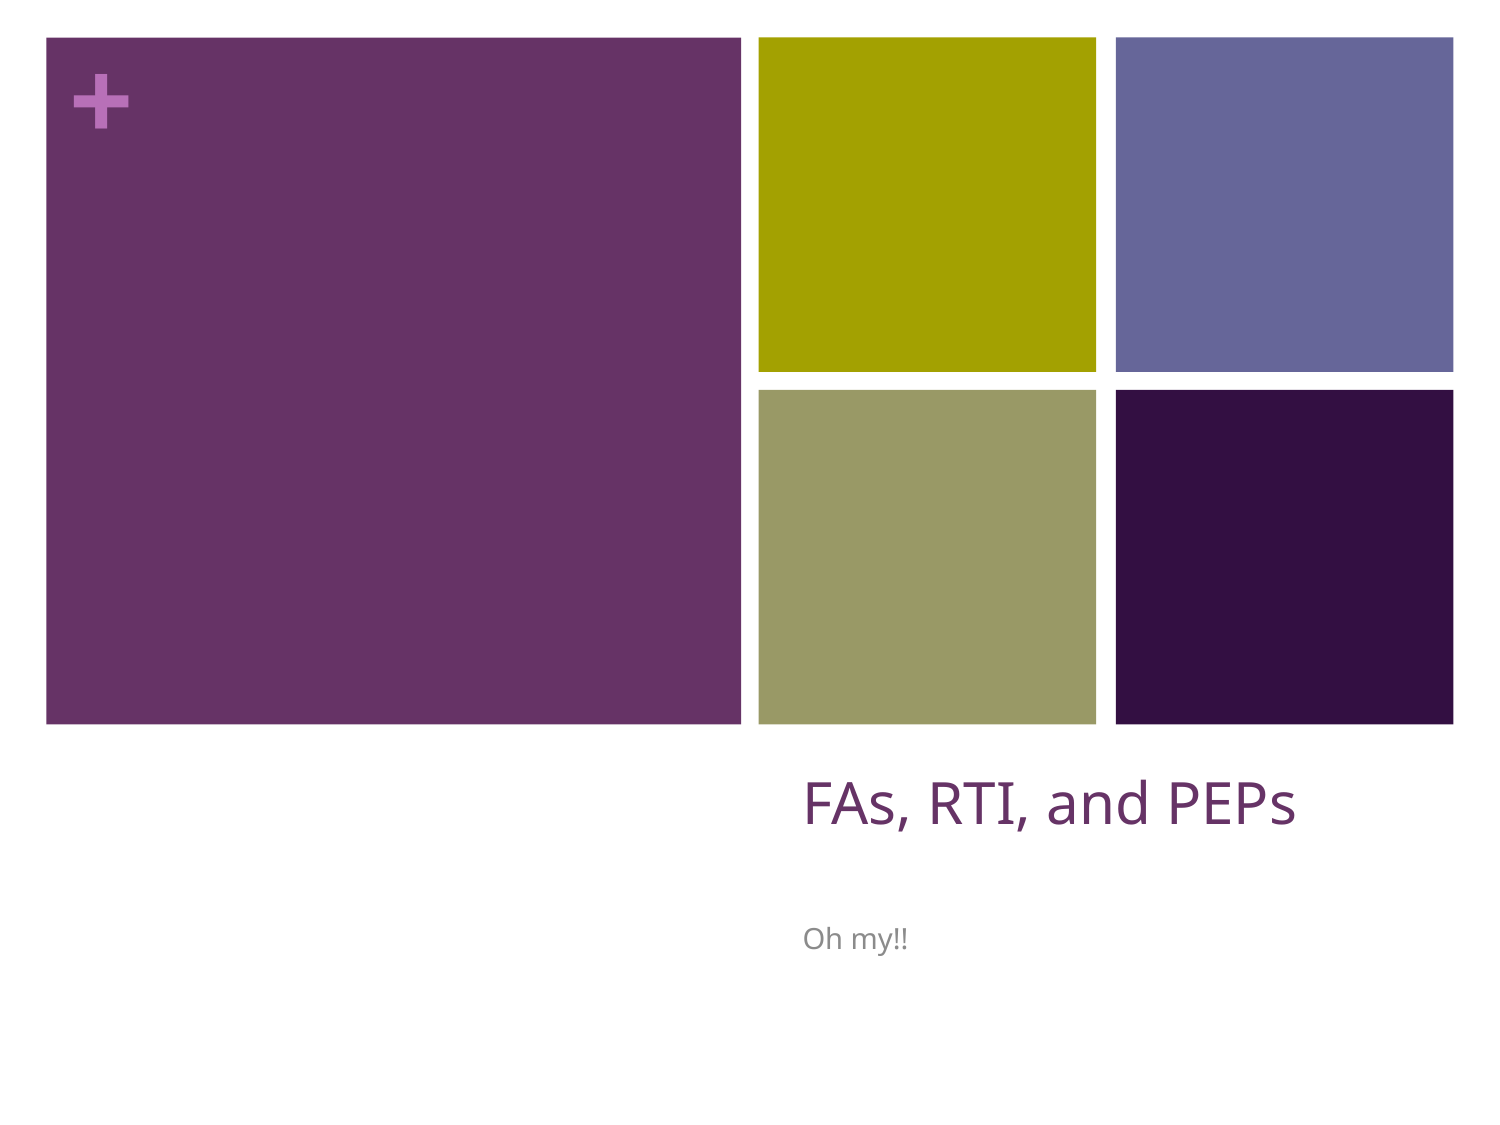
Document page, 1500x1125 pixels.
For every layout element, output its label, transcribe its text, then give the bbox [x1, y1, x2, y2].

subtitle Oh my!! [787, 912, 1450, 1036]
title FAs, RTI, and PEPs [787, 758, 1450, 912]
